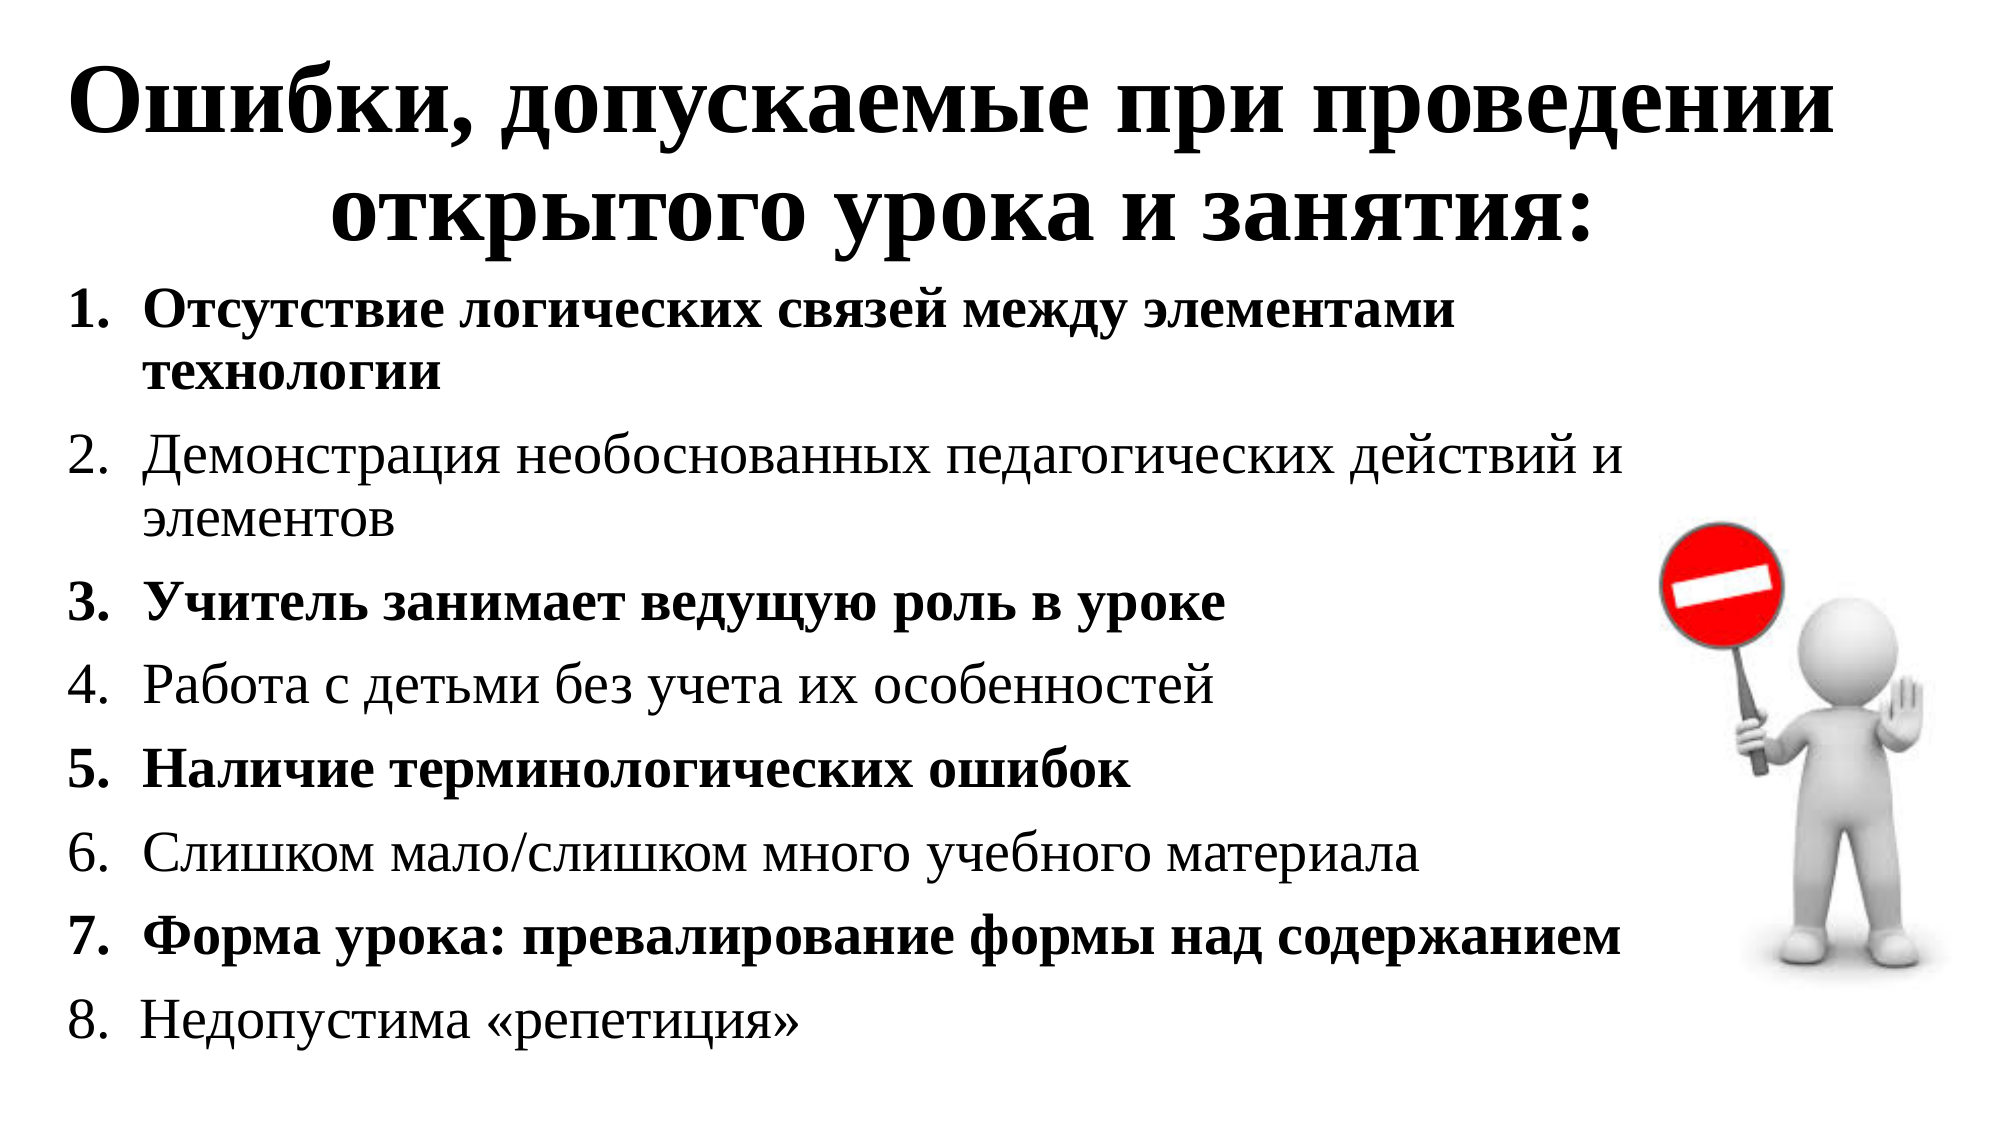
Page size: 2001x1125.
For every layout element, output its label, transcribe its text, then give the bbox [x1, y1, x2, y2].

subtitle Отсутствие логических связей между элементами технологии Демонстрация необоснованных педагогических действий и элементов Учитель занимает ведущую роль в уроке Работа с детьми без учета их особенностей Наличие терминологических ошибок Слишком мало/слишком много учебного материала Форма урока: превалирование формы над содержанием 8. Недопустима «репетиция» [52, 269, 1672, 1091]
picture [1627, 501, 2000, 1028]
title Ошибки, допускаемые при проведении открытого урока и занятия: [0, 36, 1929, 270]
